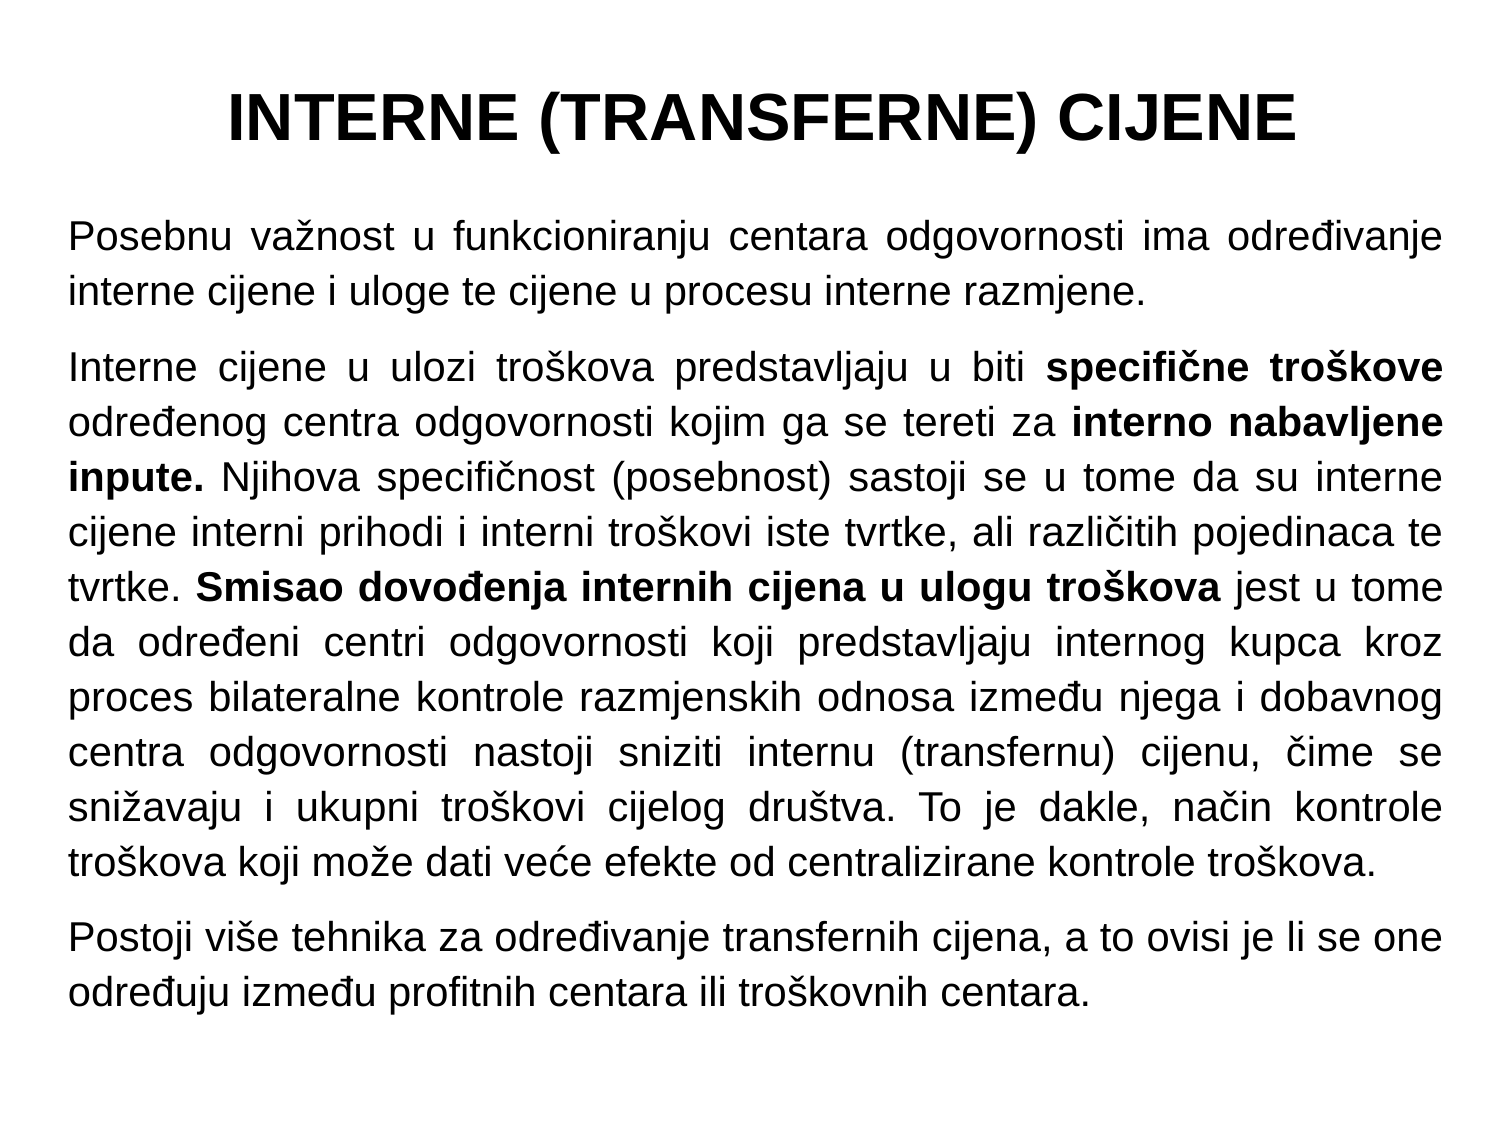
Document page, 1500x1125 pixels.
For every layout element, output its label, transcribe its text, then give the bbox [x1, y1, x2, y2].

text_box INTERNE (TRANSFERNE) CIJENE [88, 66, 1439, 208]
text_box Posebnu važnost u funkcioniranju centara odgovornosti ima određivanje interne cijene i uloge te cijene u procesu interne razmjene. Interne cijene u ulozi troškova predstavljaju u biti specifične troškove određenog centra odgovornosti kojim ga se tereti za interno nabavljene inpute. Njihova specifičnost (posebnost) sastoji se u tome da su interne cijene interni prihodi i interni troškovi iste tvrtke, ali različitih pojedinaca te tvrtke. Smisao dovođenja internih cijena u ulogu troškova jest u tome da određeni centri odgovornosti koji predstavljaju internog kupca kroz proces bilateralne kontrole razmjenskih odnosa između njega i dobavnog centra odgovornosti nastoji sniziti internu (transfernu) cijenu, čime se snižavaju i ukupni troškovi cijelog društva. To je dakle, način kontrole troškova koji može dati veće efekte od centralizirane kontrole troškova. Postoji više tehnika za određivanje transfernih cijena, a to ovisi je li se one određuju između profitnih centara ili troškovnih centara. [53, 196, 1459, 1023]
